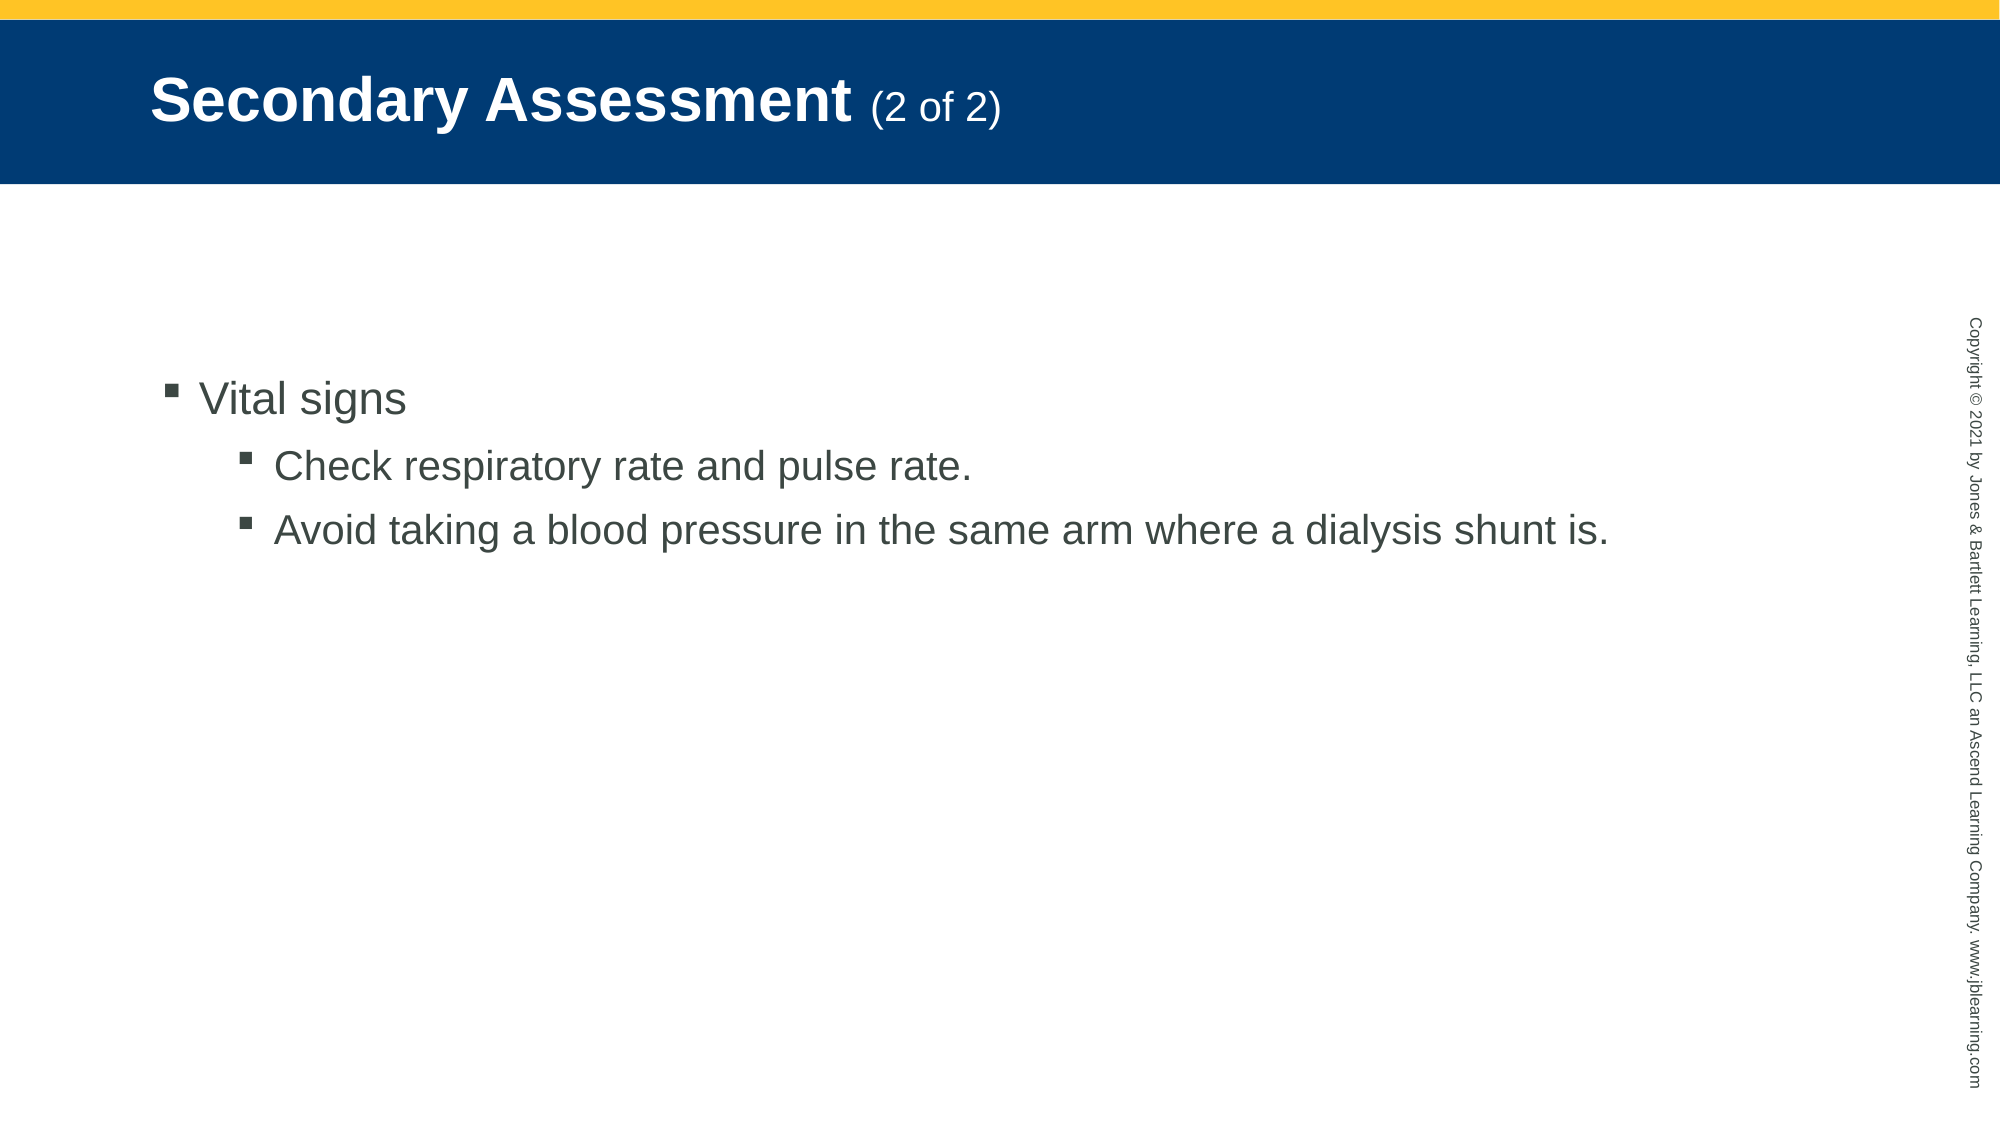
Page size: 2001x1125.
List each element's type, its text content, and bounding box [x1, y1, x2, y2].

list Vital signs Check respiratory rate and pulse rate. Avoid taking a blood pressure in the same arm where a dialysis shunt is. [146, 361, 1859, 1016]
title Secondary Assessment (2 of 2) [0, 19, 2000, 185]
